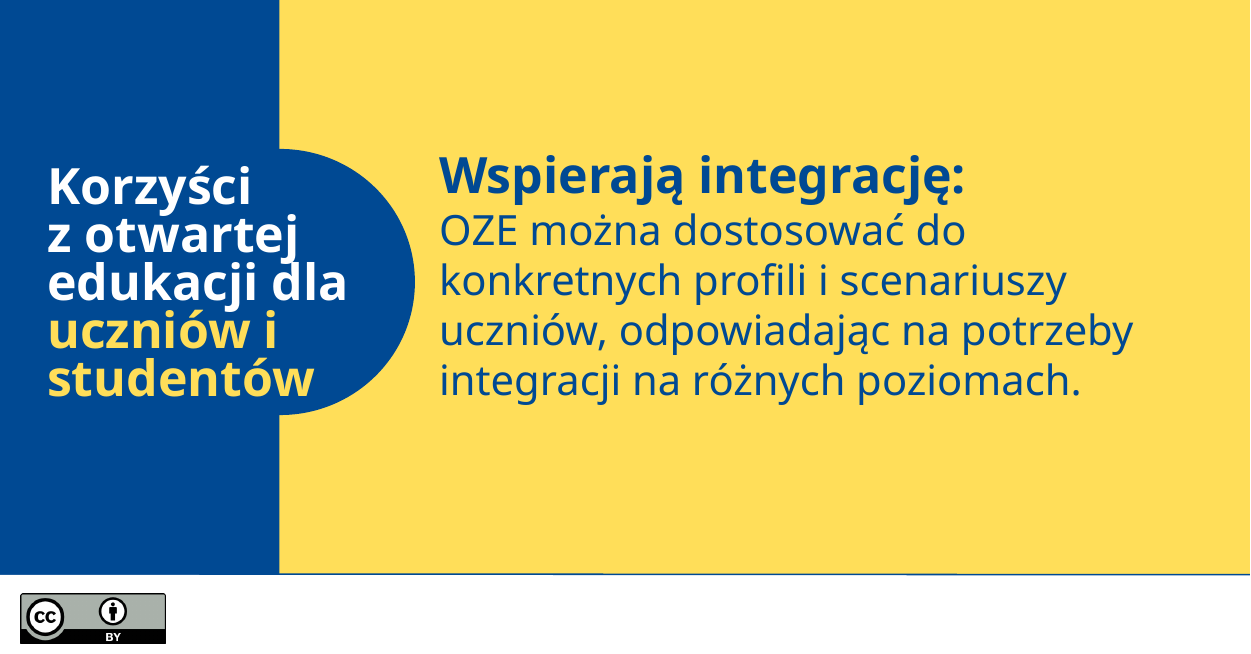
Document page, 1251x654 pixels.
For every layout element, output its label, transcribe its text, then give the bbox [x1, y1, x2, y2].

text_box [0, 0, 280, 573]
text_box Korzyści z otwartej edukacji dla uczniów i studentów [32, 151, 415, 421]
text_box Wspierają integrację: OZE można dostosować do konkretnych profili i scenariuszy uczniów, odpowiadając na potrzeby integracji na różnych poziomach. [424, 128, 1207, 419]
picture [20, 592, 166, 645]
text_box [0, 582, 1250, 654]
